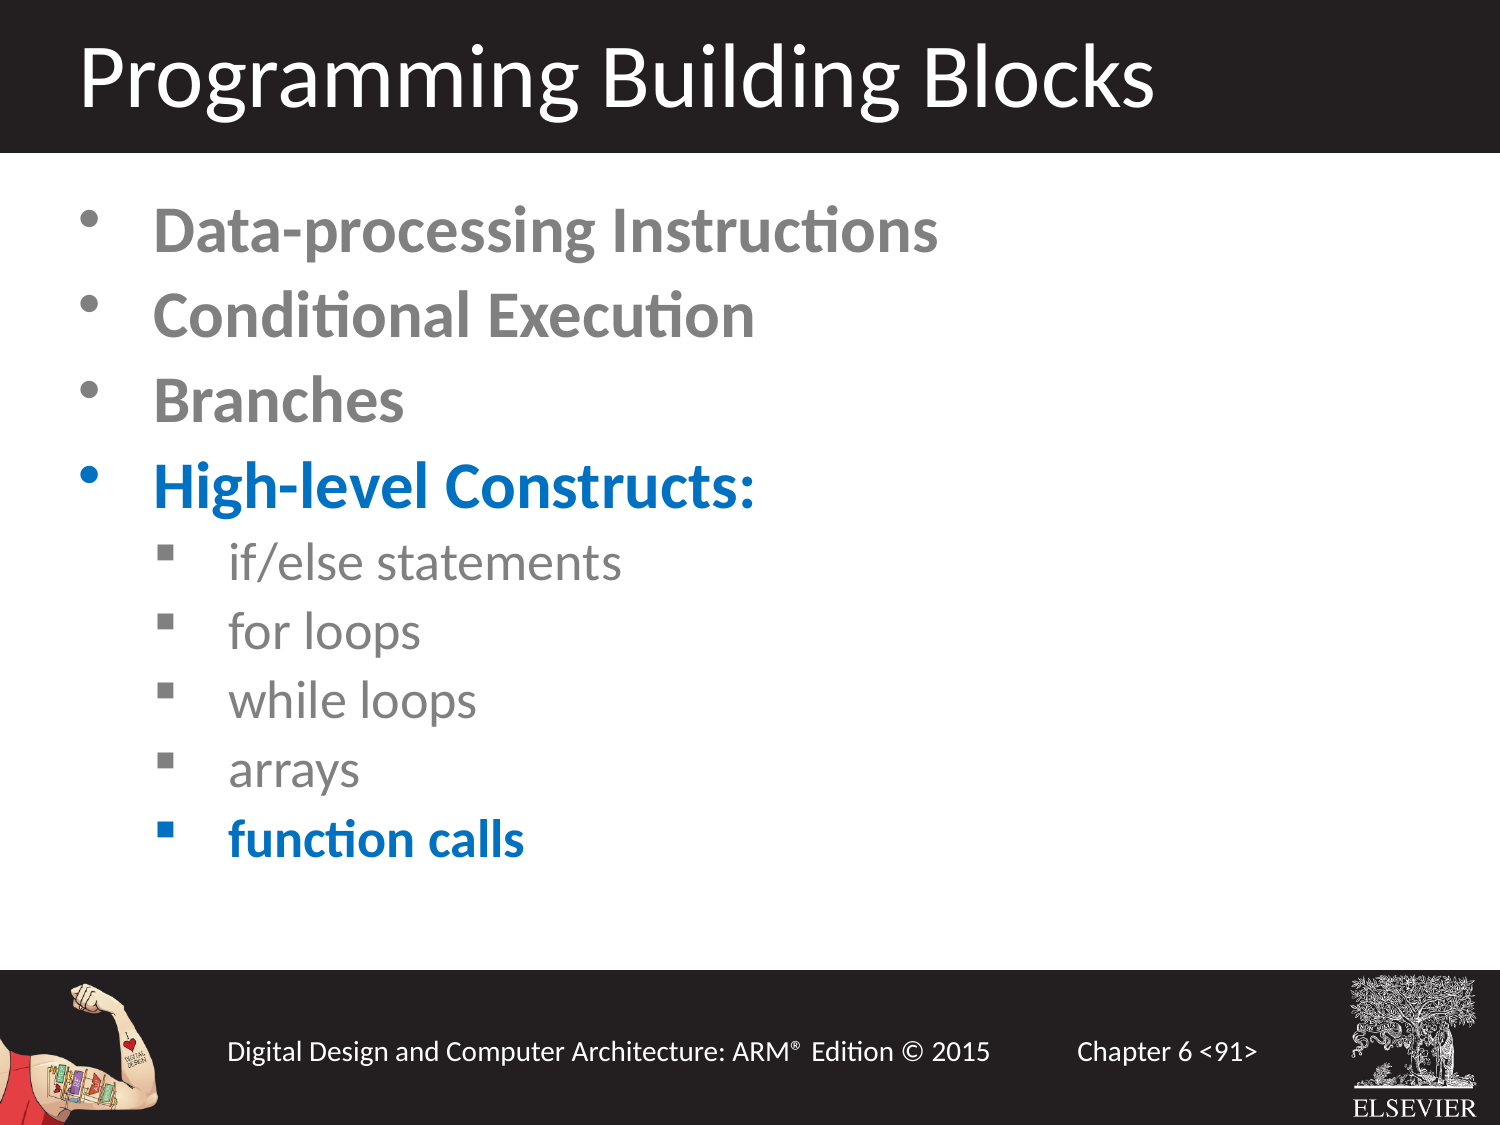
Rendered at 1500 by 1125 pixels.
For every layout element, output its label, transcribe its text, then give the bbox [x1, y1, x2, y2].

picture [0, 979, 163, 1125]
text_box Programming Building Blocks [63, 8, 1488, 133]
picture [1350, 974, 1477, 1117]
text_box Data-processing Instructions Conditional Execution Branches High-level Constructs: if/else statements for loops while loops arrays function calls [63, 187, 1413, 1000]
